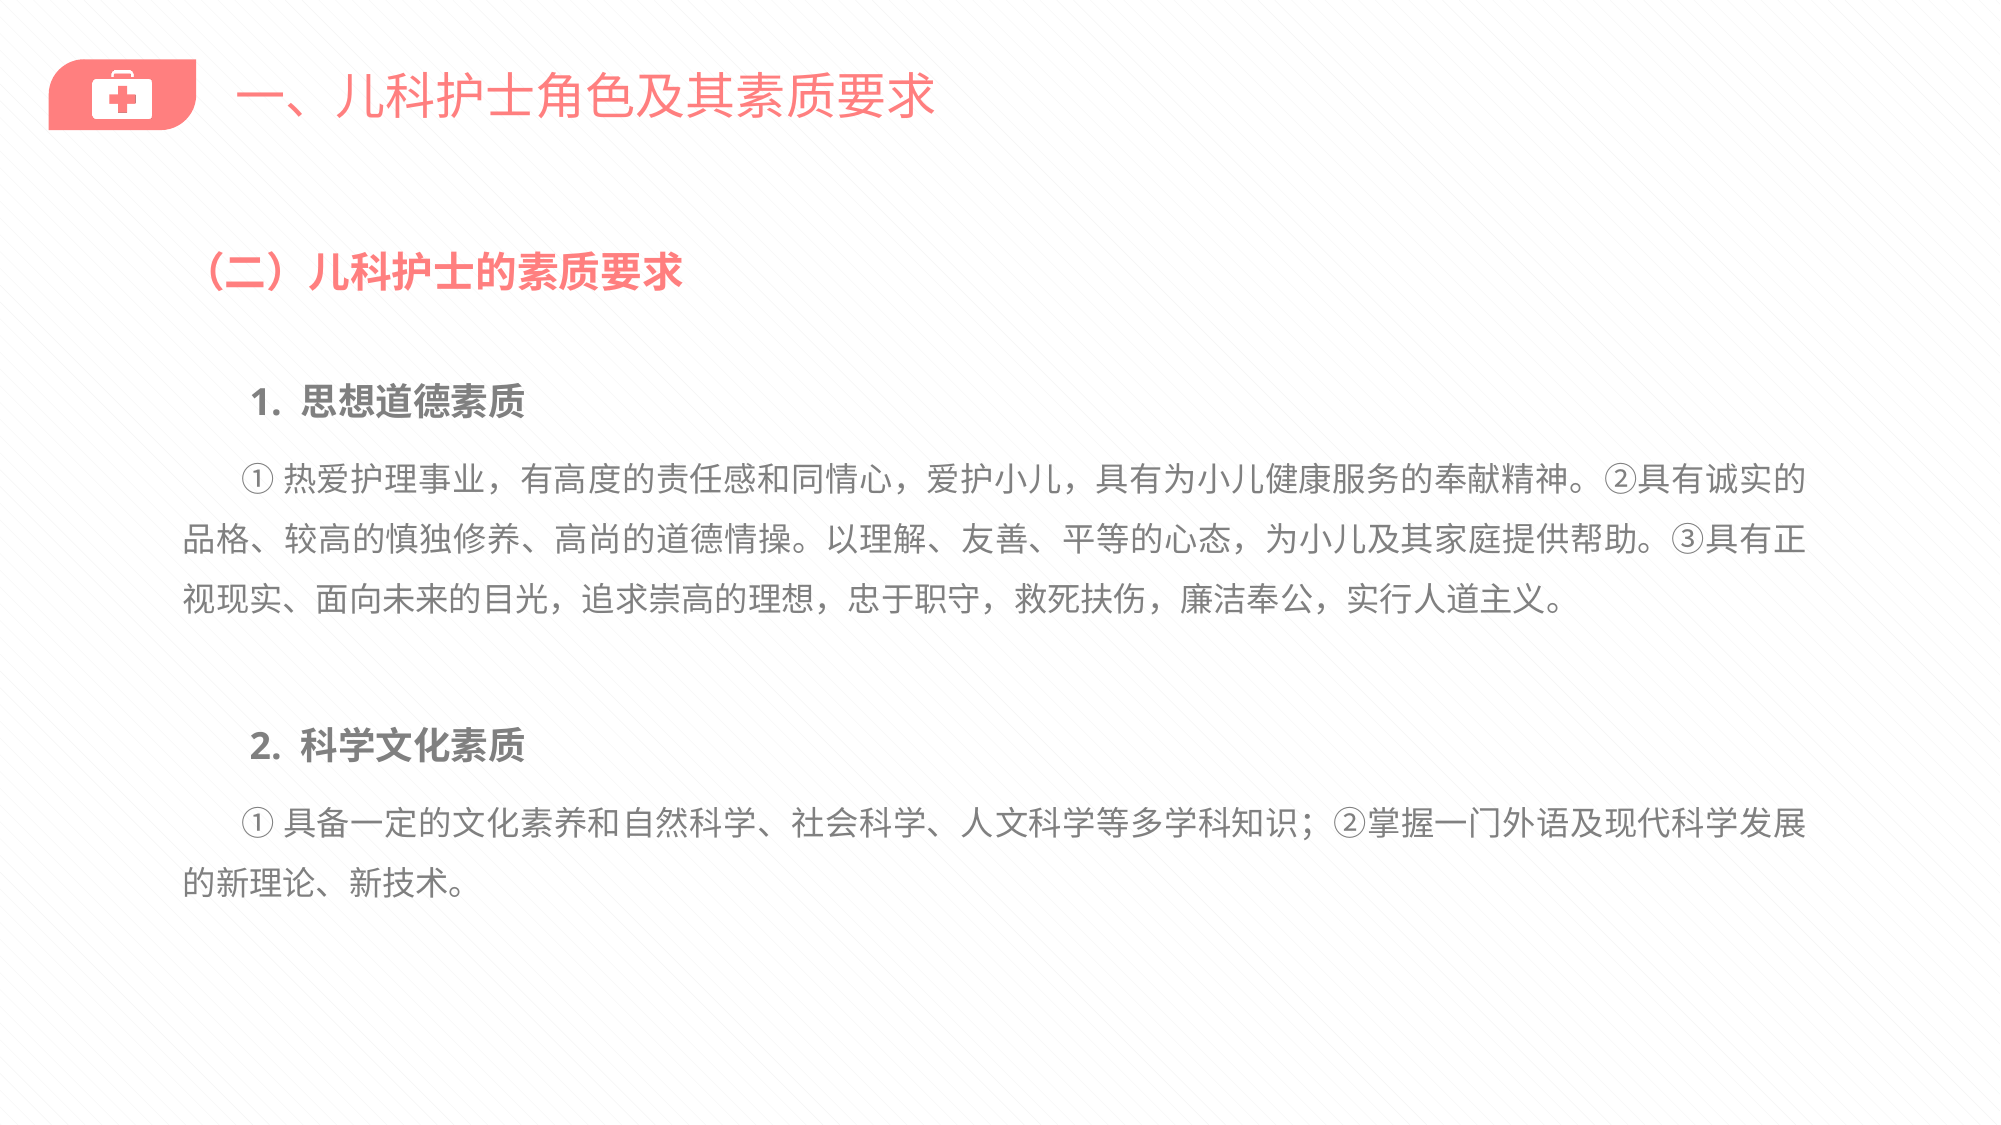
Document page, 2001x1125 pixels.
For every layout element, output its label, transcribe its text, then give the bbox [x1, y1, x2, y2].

text_box ①具备一定的文化素养和自然科学、社会科学、人文科学等多学科知识；②掌握一门外语及现代科学发展的新理论、新技术。 [168, 775, 1822, 910]
text_box ①热爱护理事业，有高度的责任感和同情心，爱护小儿，具有为小儿健康服务的奉献精神。②具有诚实的品格、较高的慎独修养、高尚的道德情操。以理解、友善、平等的心态，为小儿及其家庭提供帮助。③具有正视现实、面向未来的目光，追求崇高的理想，忠于职守，救死扶伤，廉洁奉公，实行人道主义。 [168, 430, 1822, 626]
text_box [48, 50, 1934, 139]
text_box 1. 思想道德素质 [168, 370, 1822, 430]
text_box 2. 科学文化素质 [168, 714, 1822, 775]
text_box （二）儿科护士的素质要求 [168, 238, 1822, 304]
